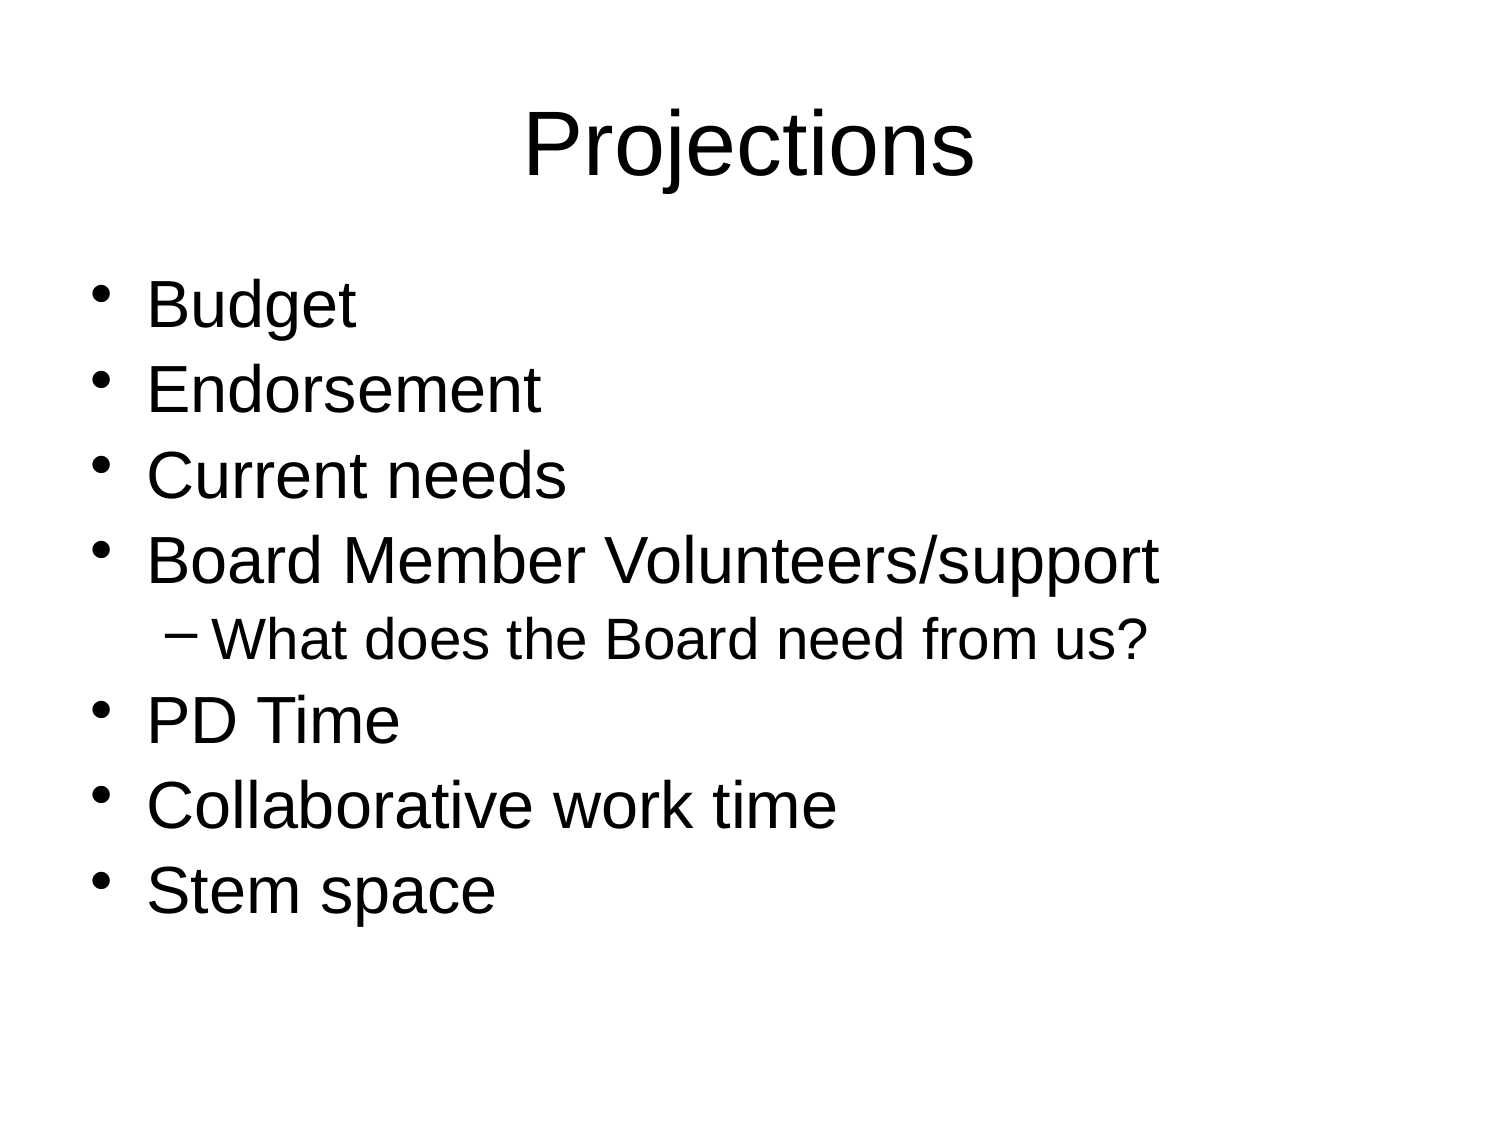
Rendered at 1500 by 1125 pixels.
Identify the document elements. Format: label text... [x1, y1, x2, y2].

list Budget Endorsement Current needs Board Member Volunteers/support What does the Board need from us? PD Time Collaborative work time Stem space [74, 262, 1426, 1006]
title Projections [74, 44, 1426, 233]
